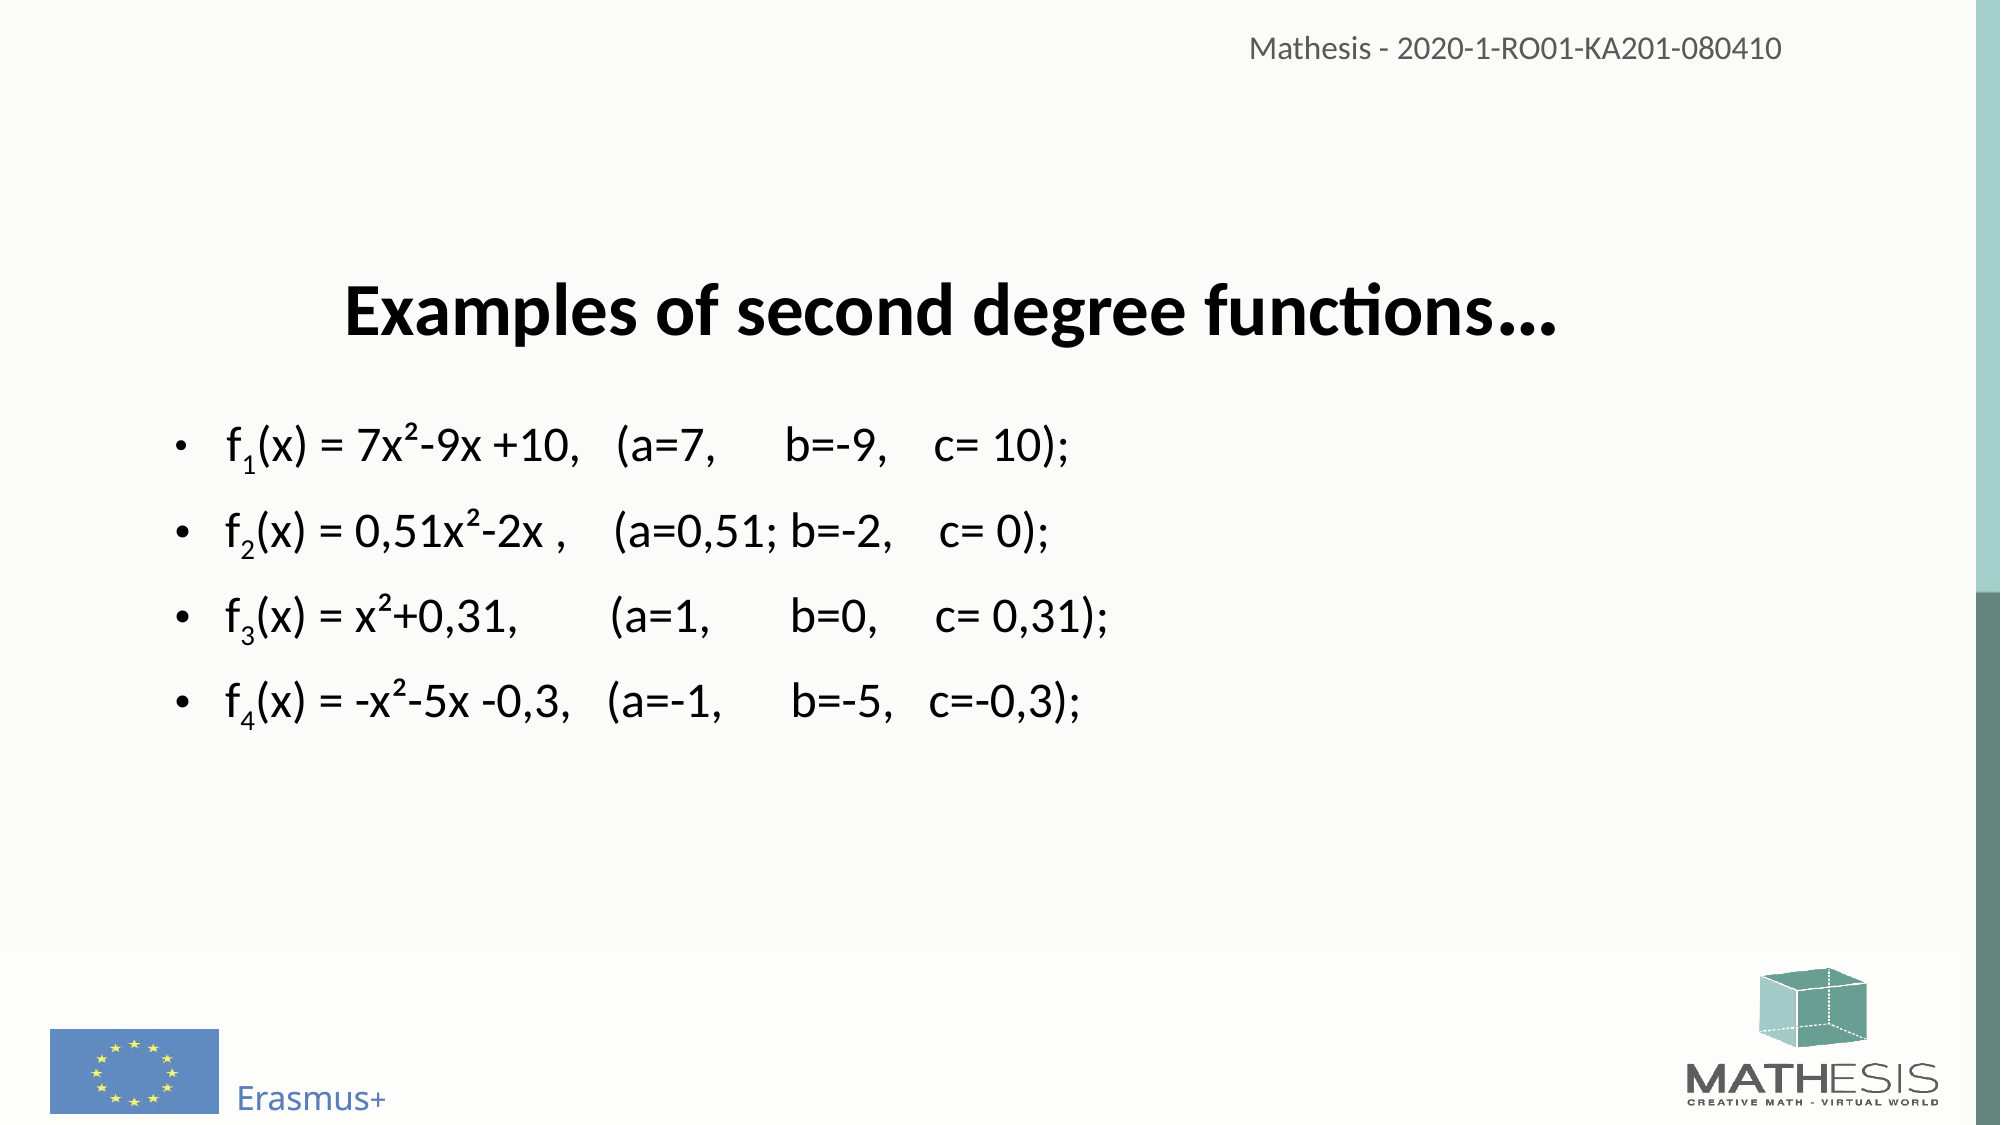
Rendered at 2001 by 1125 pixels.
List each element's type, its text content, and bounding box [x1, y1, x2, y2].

text_box Δ>0 [1976, 0, 2000, 1125]
text_box Δ>0 [1664, 928, 1961, 1125]
text_box Δ>0 [50, 1029, 219, 1114]
text_box f1(x) = 7x²-9x +10, (a=7, b=-9, c= 10); f2(x) = 0,51x²-2x , (a=0,51; b=-2, c= 0); f3(x) = x²+0,31, (a=1, b=0, c= 0,31); f4(x) = -x²-5x -0,3, (a=-1, b=-5, c=-0,3); [158, 387, 1259, 783]
text_box Examples of second degree functions… [281, 188, 1624, 427]
